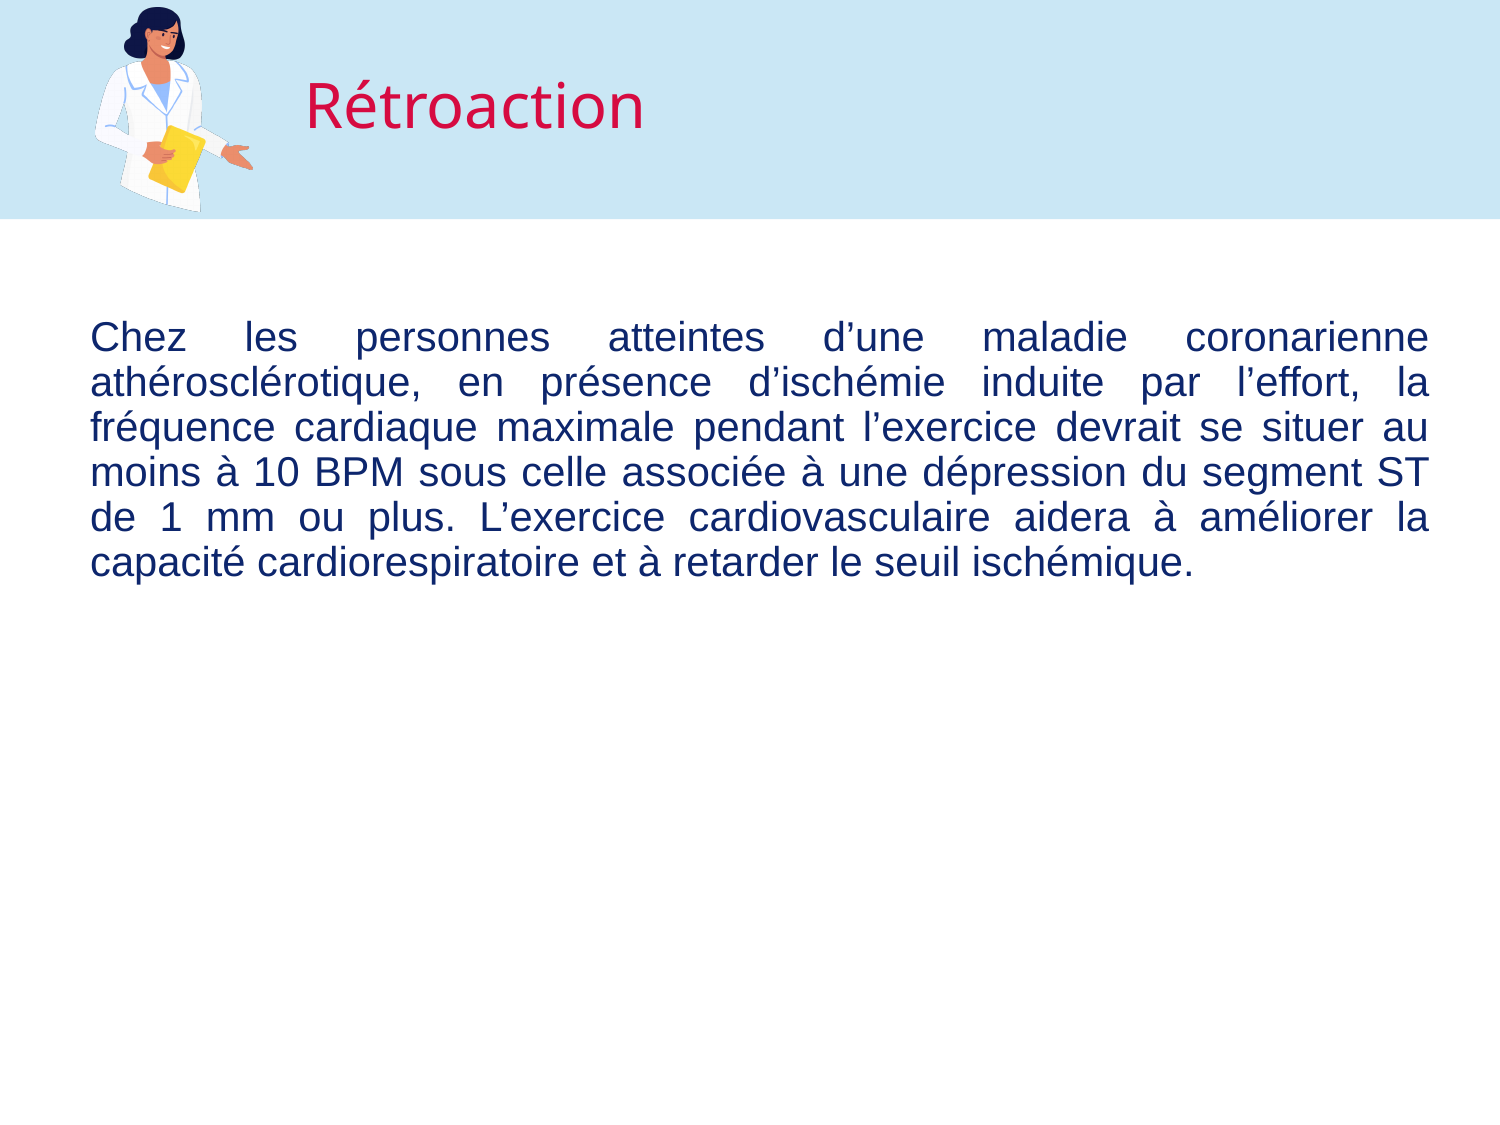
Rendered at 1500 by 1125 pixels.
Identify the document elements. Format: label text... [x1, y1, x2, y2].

title Rétroaction [289, 59, 1397, 160]
list Chez les personnes atteintes d’une maladie coronarienne athérosclérotique, en présence d’ischémie induite par l’effort, la fréquence cardiaque maximale pendant l’exercice devrait se situer au moins à 10 BPM sous celle associée à une dépression du segment ST de 1 mm ou plus. L’exercice cardiovasculaire aidera à améliorer la capacité cardiorespiratoire et à retarder le seuil ischémique. [75, 300, 1446, 825]
picture [95, 7, 253, 212]
